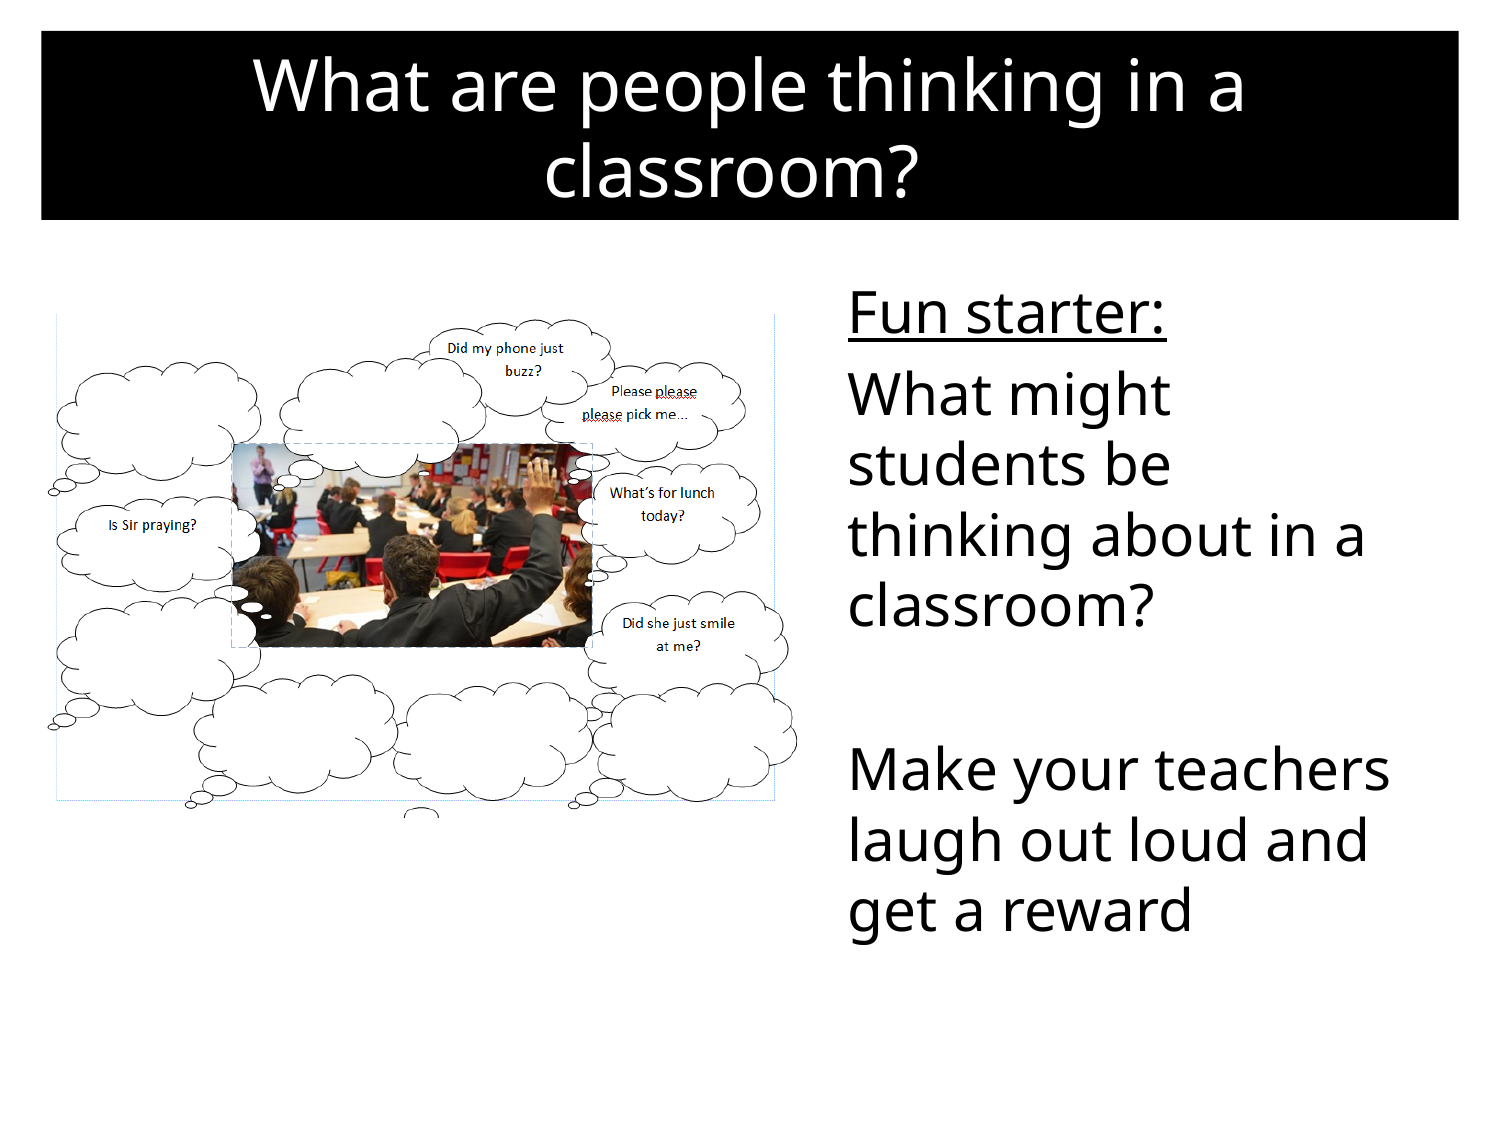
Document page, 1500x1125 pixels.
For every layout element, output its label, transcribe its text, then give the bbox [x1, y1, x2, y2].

picture [41, 314, 798, 818]
text_box Fun starter: What might students be thinking about in a classroom? Make your teachers laugh out loud and get a reward [832, 267, 1424, 953]
title What are people thinking in a classroom? [41, 30, 1459, 220]
